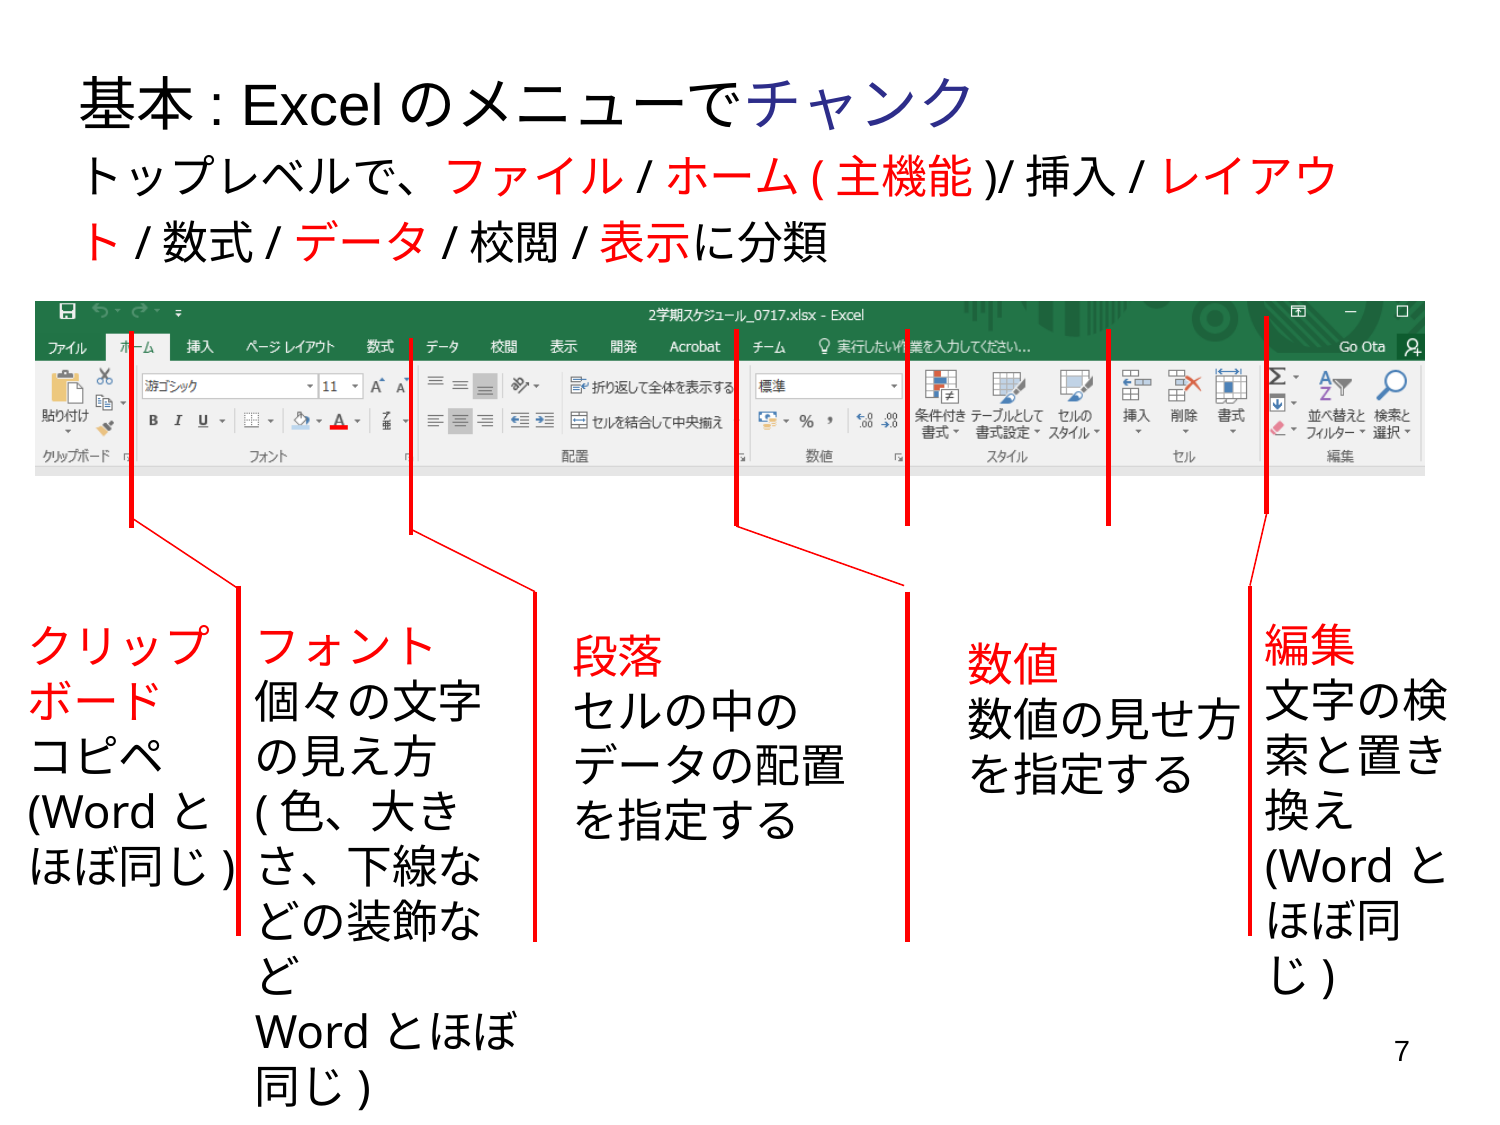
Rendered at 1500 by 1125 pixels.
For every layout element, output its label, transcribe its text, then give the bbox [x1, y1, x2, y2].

text_box クリップ ボード コピペ (Wordとほぼ同じ) [12, 609, 238, 900]
slide_number 7 [1074, 1024, 1425, 1103]
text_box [131, 517, 239, 589]
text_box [410, 529, 536, 592]
title 基本: Excelのメニューでチャンク [63, 44, 1339, 129]
text_box トップレベルで、ファイル/ホーム(主機能)/挿入/レイアウト/数式/データ/校閲/表示に分類 [63, 129, 1368, 277]
text_box 段落 セルの中のデータの配置を指定する [557, 619, 905, 855]
text_box 数値 数値の見せ方を指定する [952, 627, 1249, 808]
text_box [736, 526, 904, 586]
text_box 編集 文字の検索と置き換え (Wordと ほぼ同じ) [1249, 609, 1475, 1010]
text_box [1249, 513, 1267, 586]
picture [35, 300, 1425, 476]
text_box フォント 個々の文字の見え方 (色、大きさ、下線などの装飾など Wordとほぼ 同じ) [239, 609, 535, 1120]
